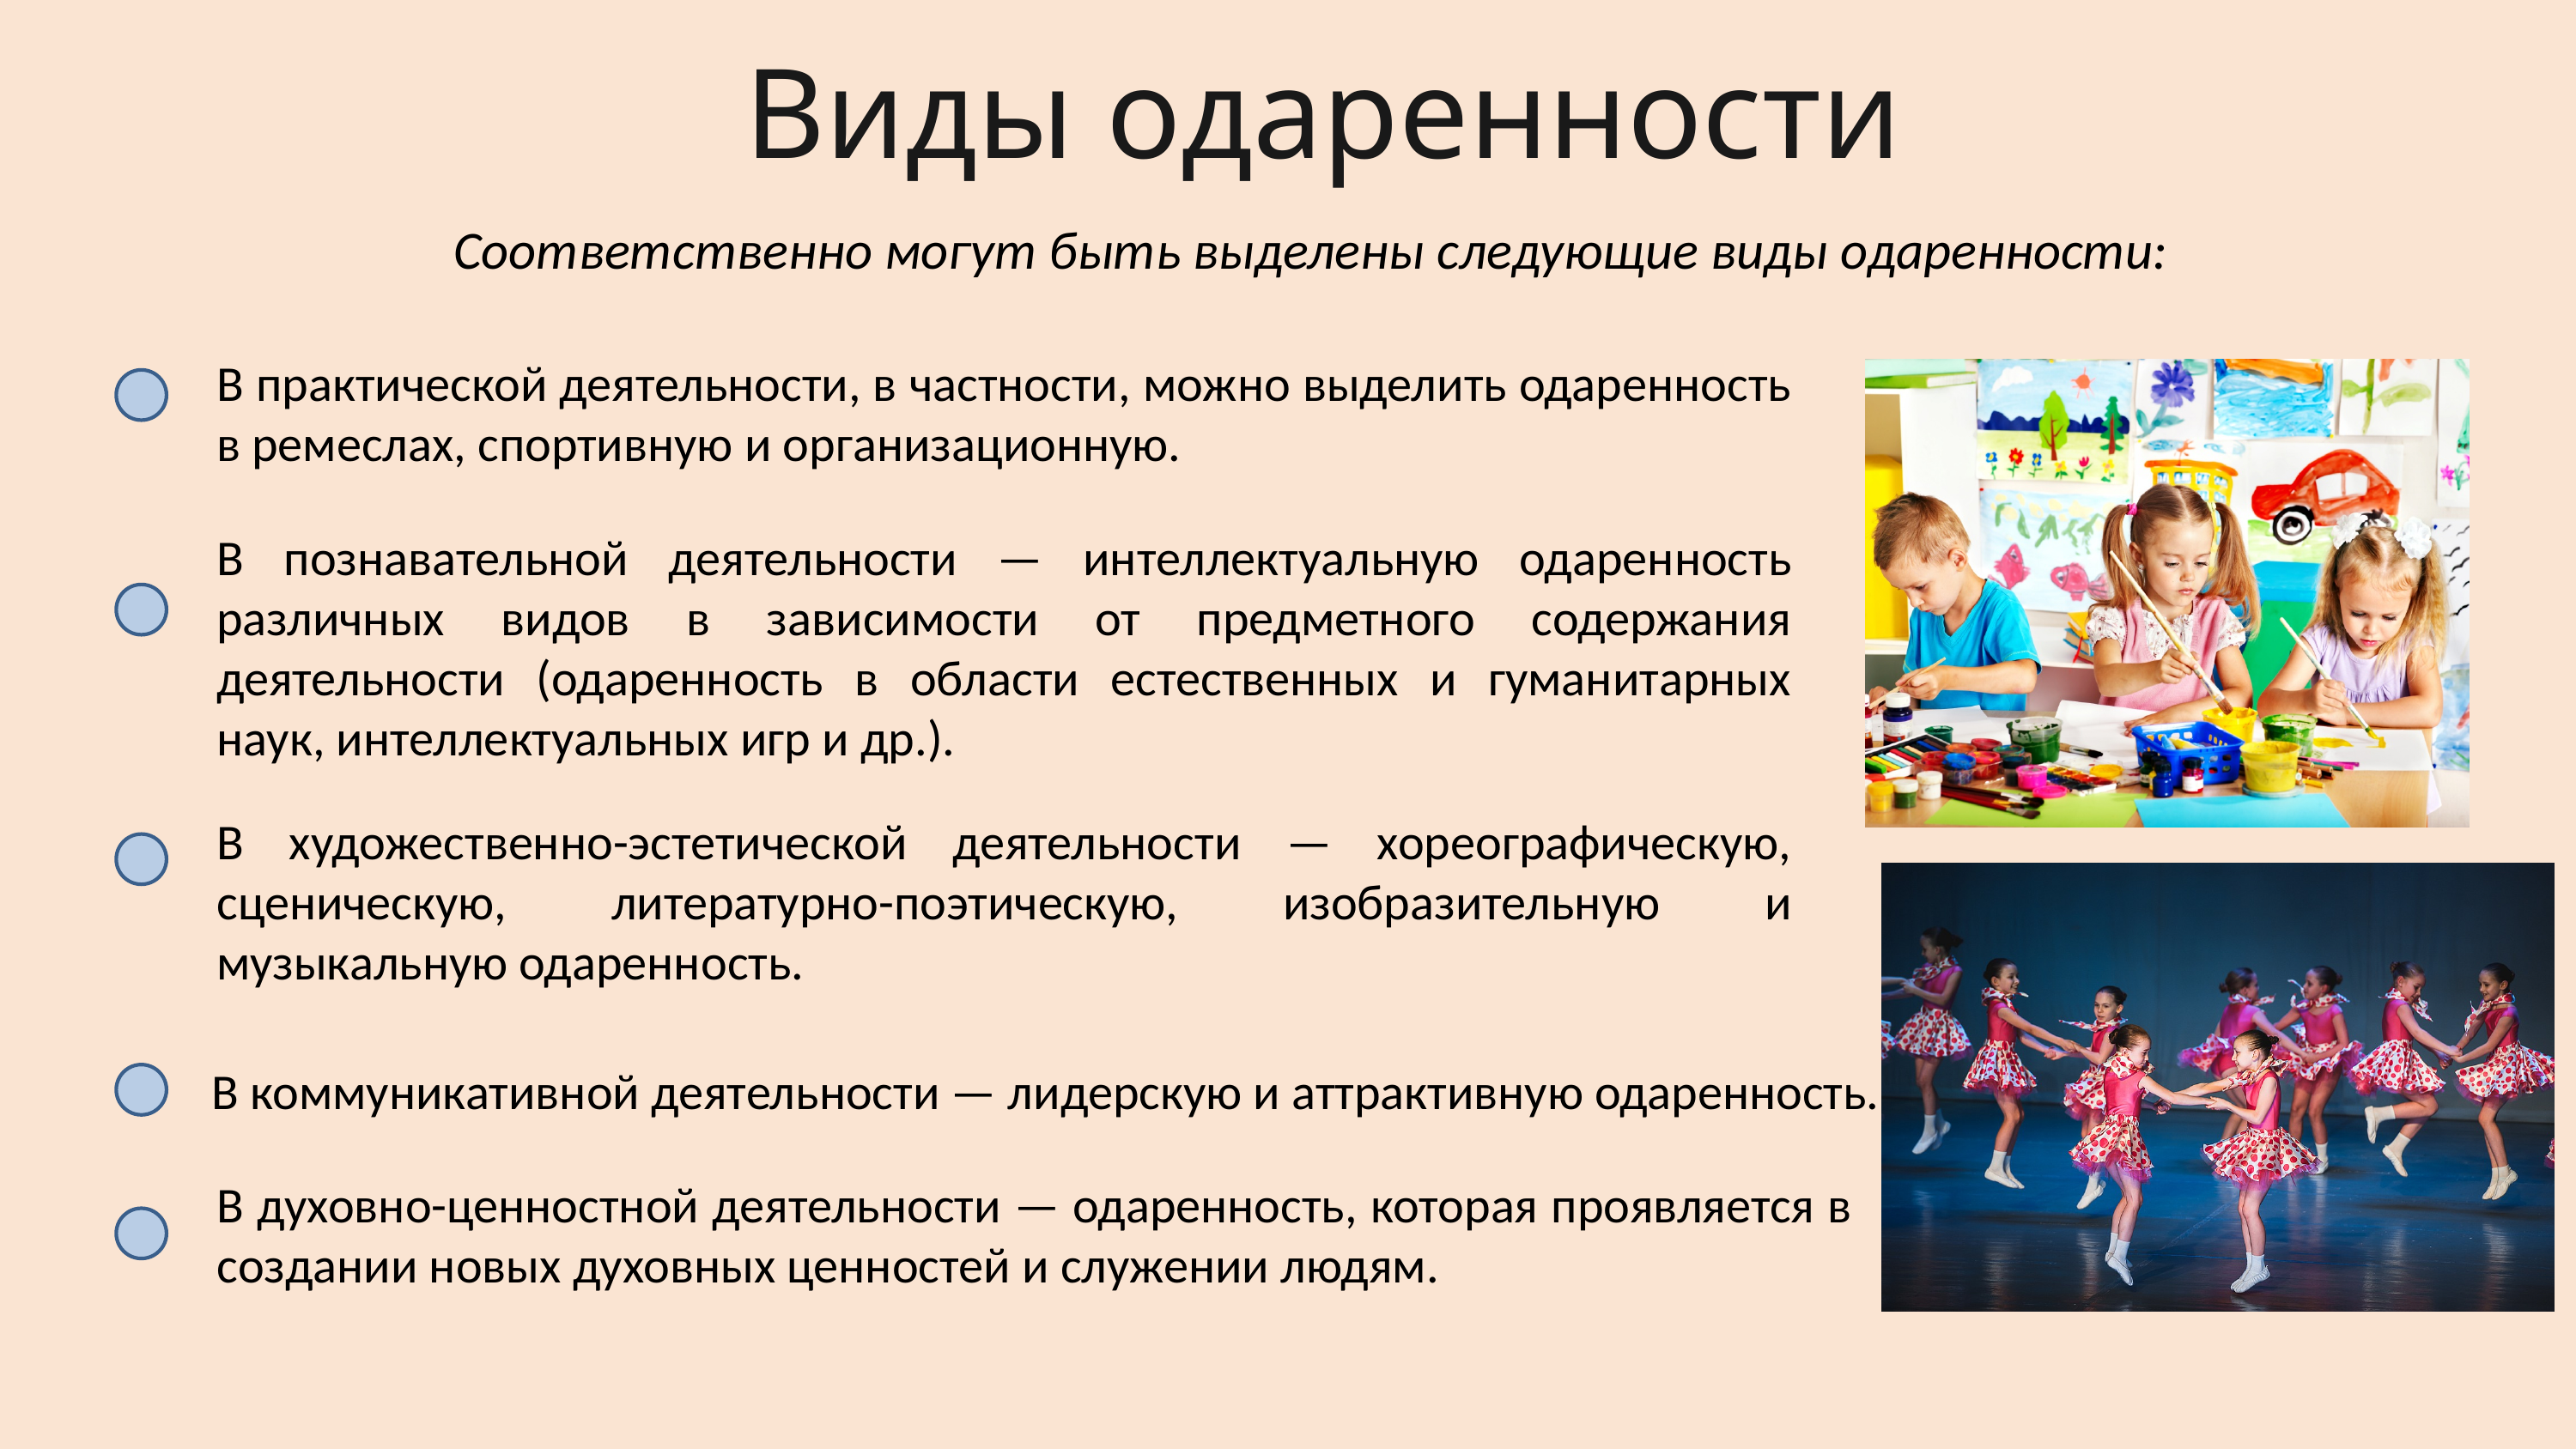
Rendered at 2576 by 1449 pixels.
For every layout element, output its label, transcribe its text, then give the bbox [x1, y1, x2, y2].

text_box [114, 367, 169, 422]
text_box Виды одаренности [744, 33, 2239, 184]
text_box [114, 1063, 169, 1117]
text_box [114, 582, 169, 637]
text_box Соответственно могут быть выделены следующие виды одаренности: [428, 215, 2555, 479]
picture [1865, 358, 2470, 828]
picture [1881, 863, 2555, 1313]
text_box В духовно-ценностной деятельности — одаренность, которая проявляется в создании новых духовных ценностей и служении людям. [204, 1166, 1866, 1300]
text_box В художественно-эстетической деятельности — хореографическую, сценическую, литературно-поэтическую, изобразительную и музыкальную одаренность. [204, 803, 1805, 997]
text_box В познавательной деятельности — интеллектуальную одаренность различных видов в зависимости от предметного содержания деятельности (одаренность в области естественных и гуманитарных наук, интеллектуальных игр и др.). [204, 519, 1805, 773]
text_box [114, 832, 169, 887]
text_box В коммуникативной деятельности — лидерскую и аттрактивную одаренность. [198, 1052, 1876, 1126]
text_box [114, 1206, 169, 1261]
text_box В практической деятельности, в частности, можно выделить одаренность в ремеслах, спортивную и организационную. [204, 345, 1805, 478]
